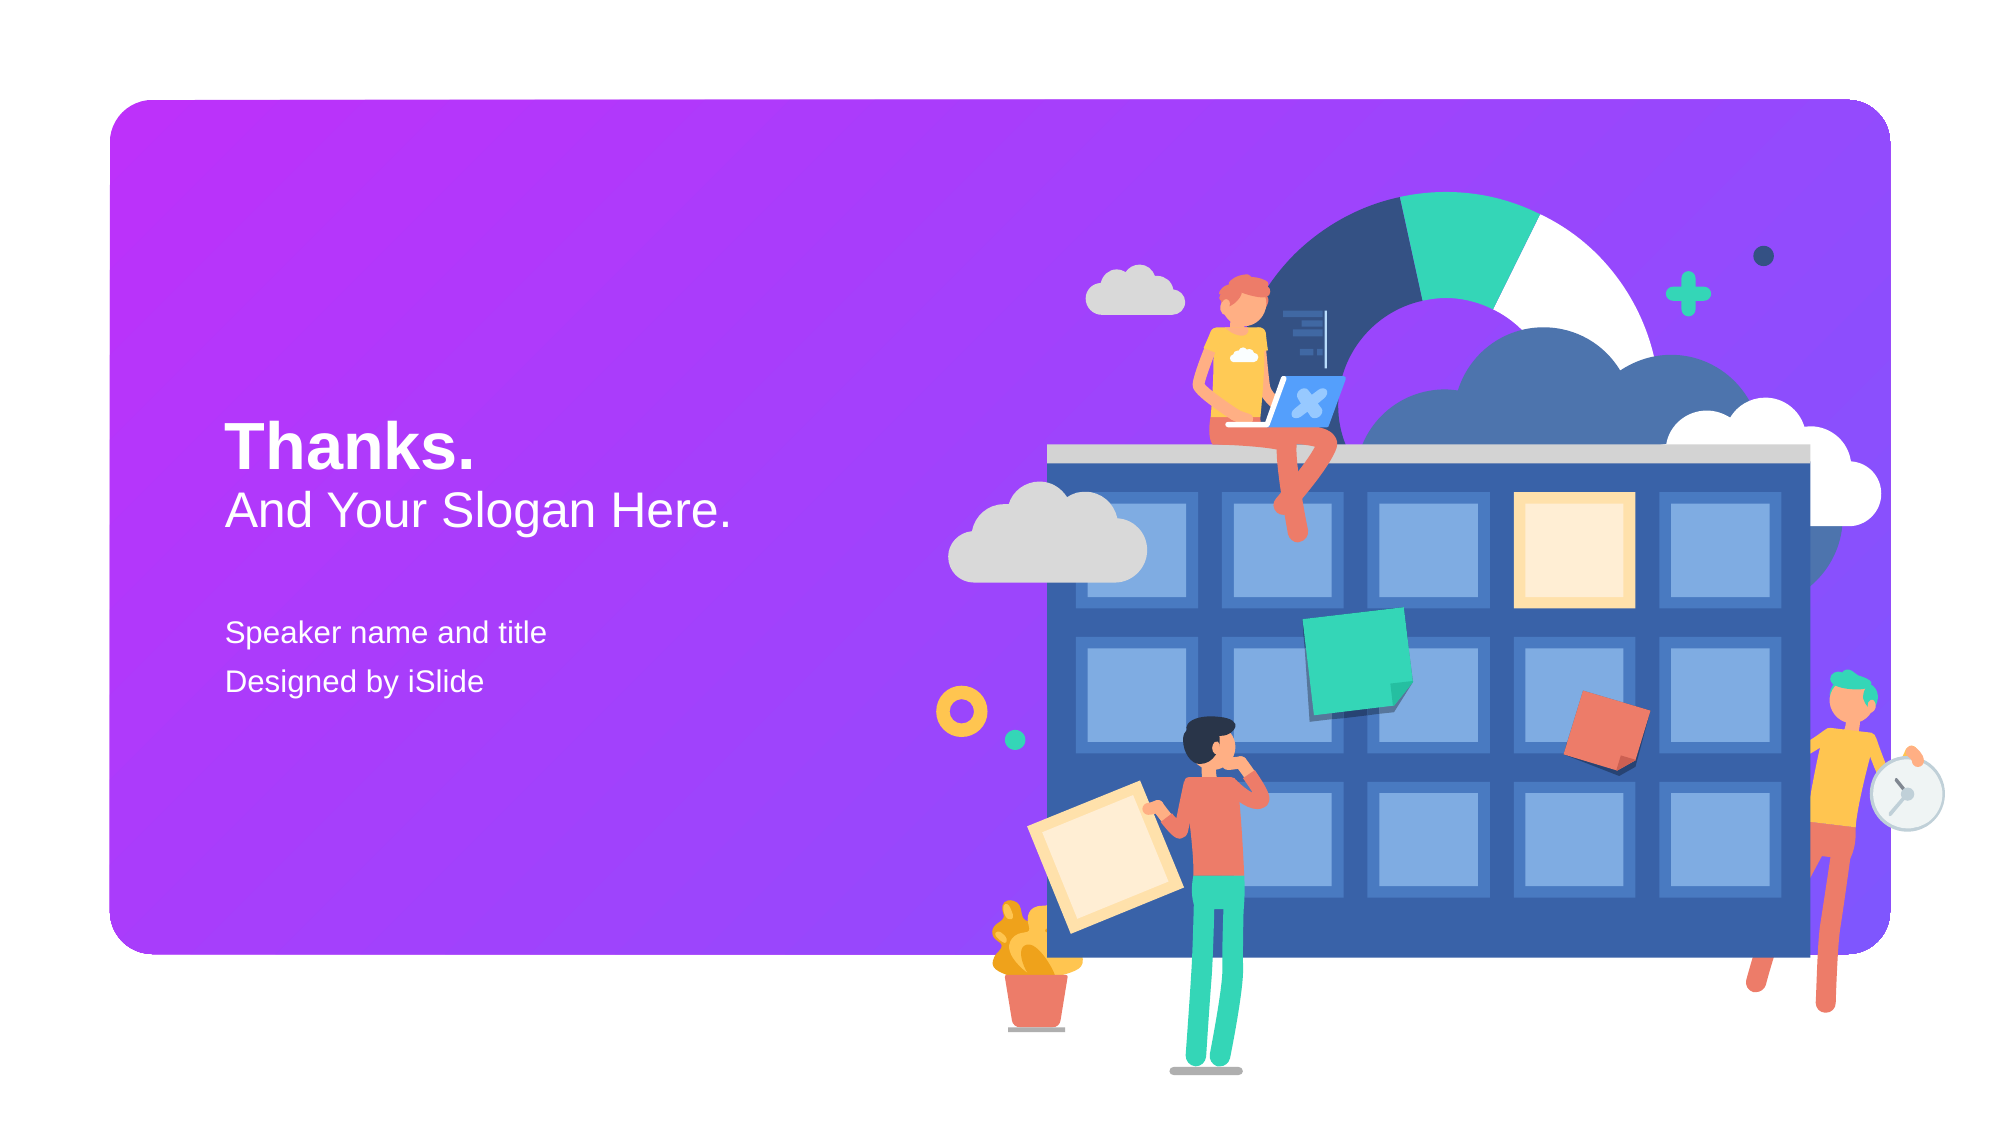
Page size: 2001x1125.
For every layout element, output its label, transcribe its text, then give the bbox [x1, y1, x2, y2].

title Thanks. And Your Slogan Here. [209, 279, 1100, 546]
list Speaker name and title [209, 609, 1100, 659]
list Designed by iSlide [209, 659, 1100, 710]
